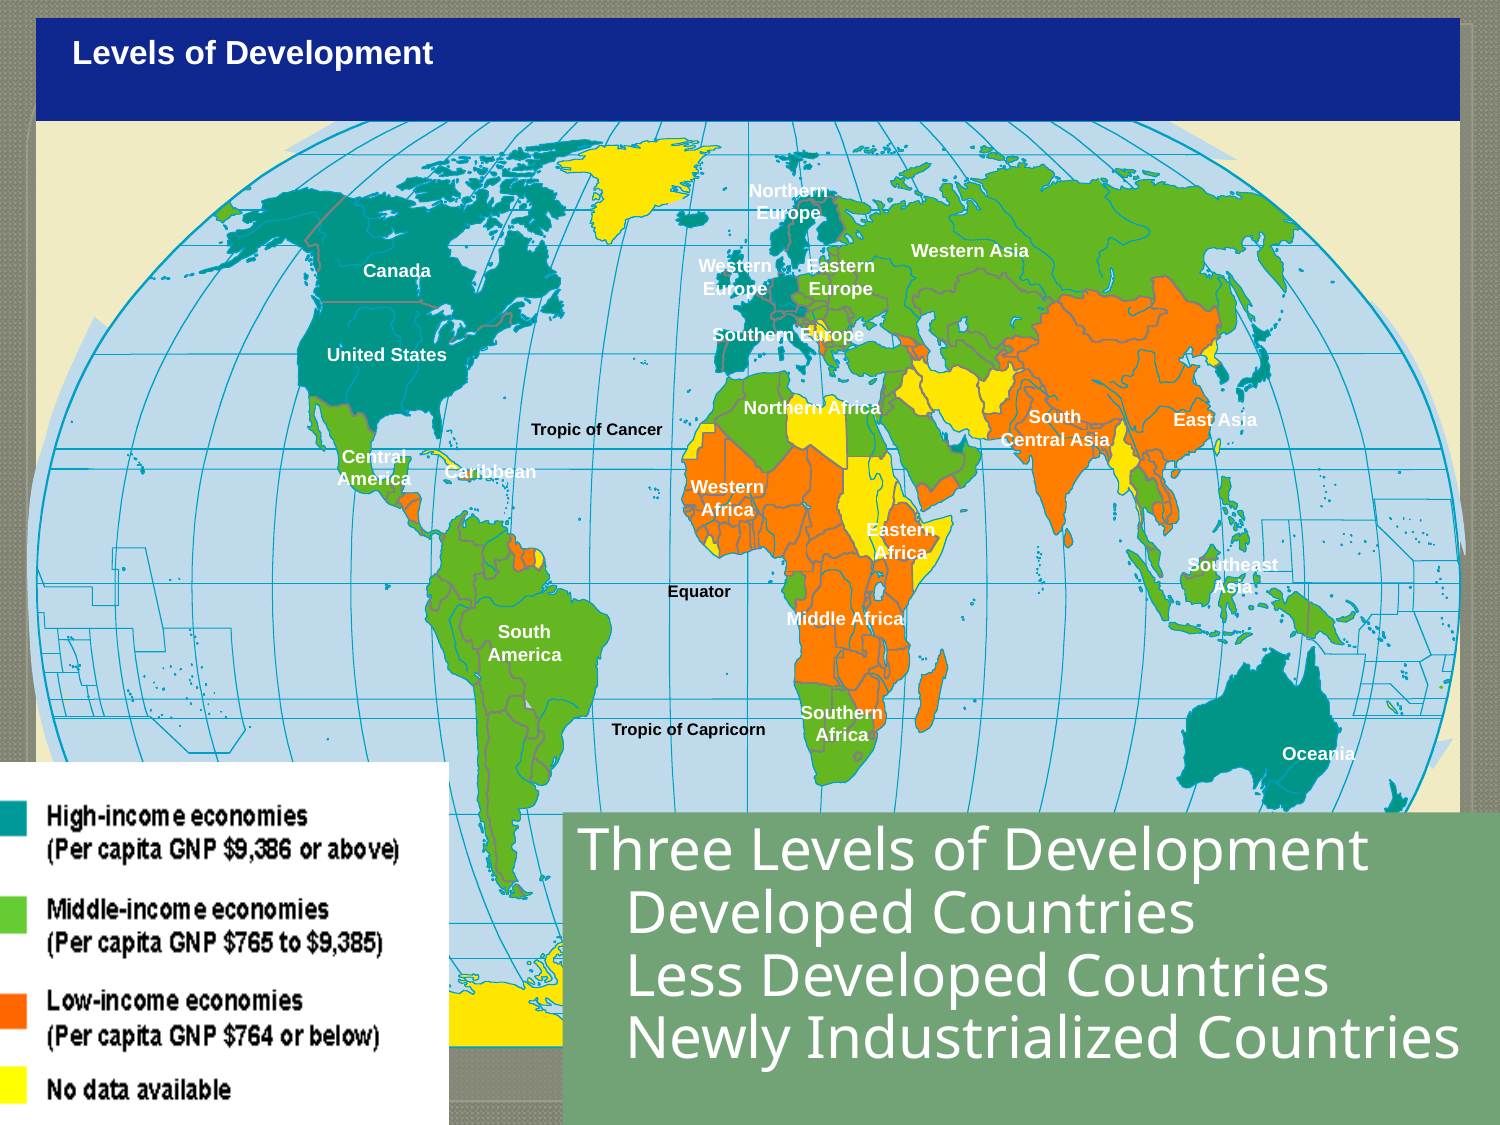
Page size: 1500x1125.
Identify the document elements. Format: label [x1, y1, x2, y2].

text_box [0, 0, 1500, 1125]
